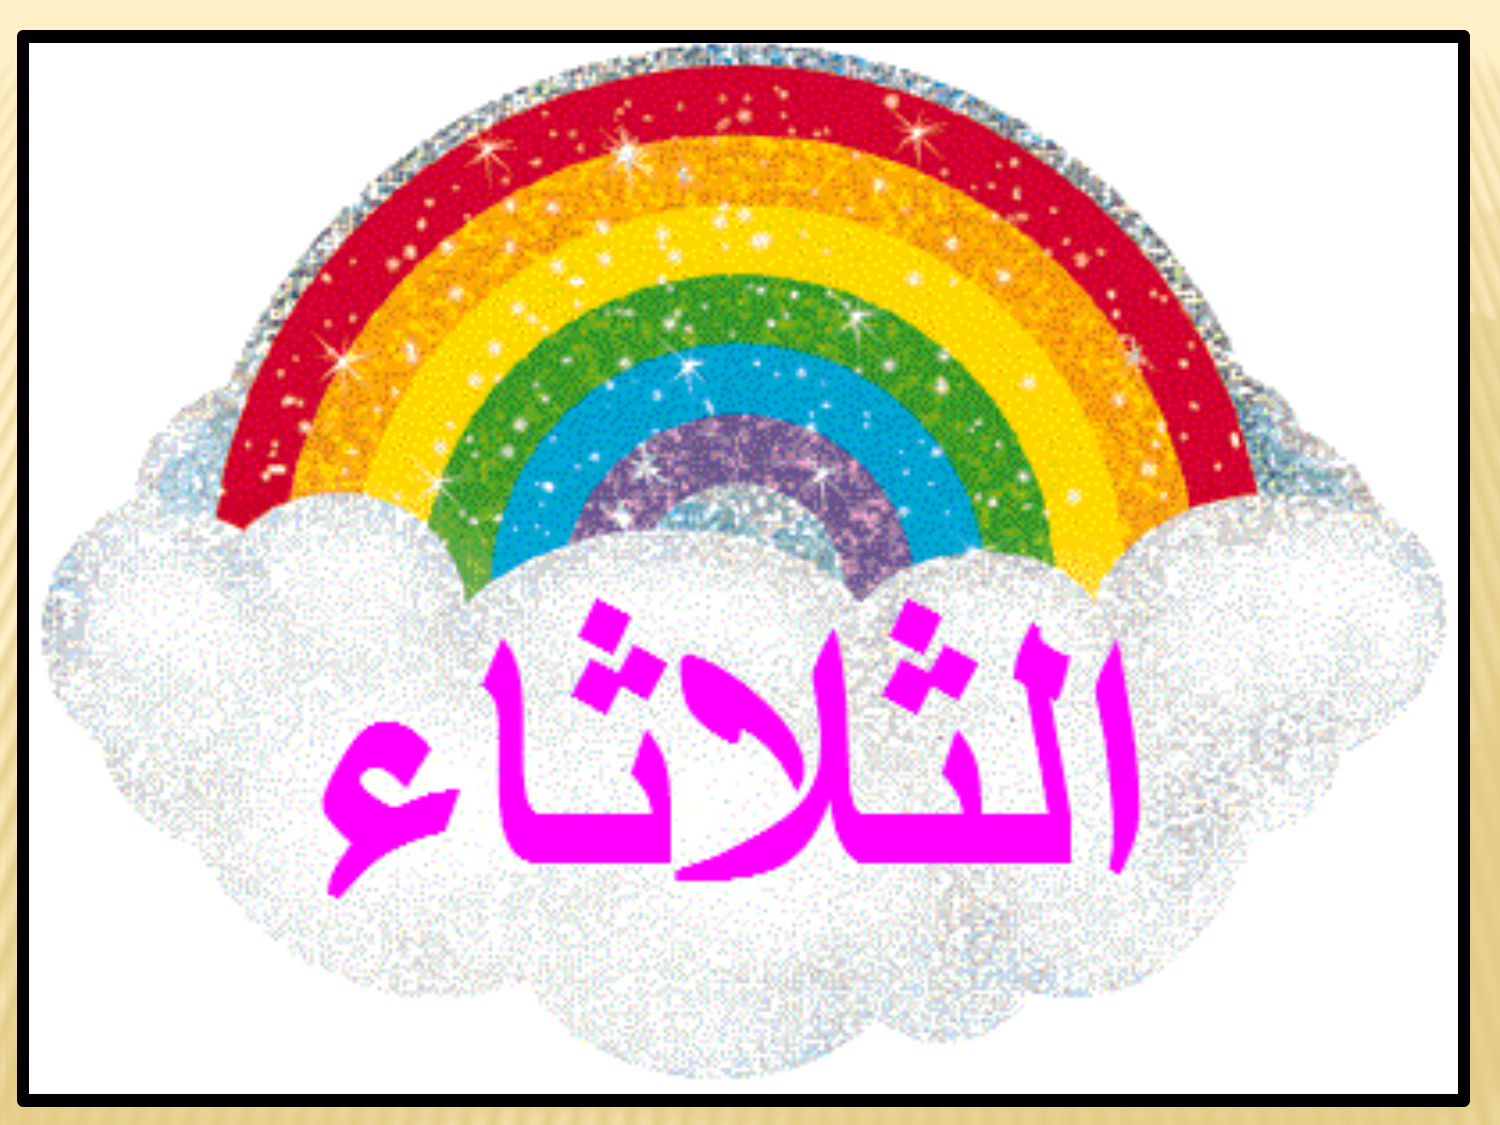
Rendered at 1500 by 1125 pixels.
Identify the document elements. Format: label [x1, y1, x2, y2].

picture [29, 42, 1458, 1095]
